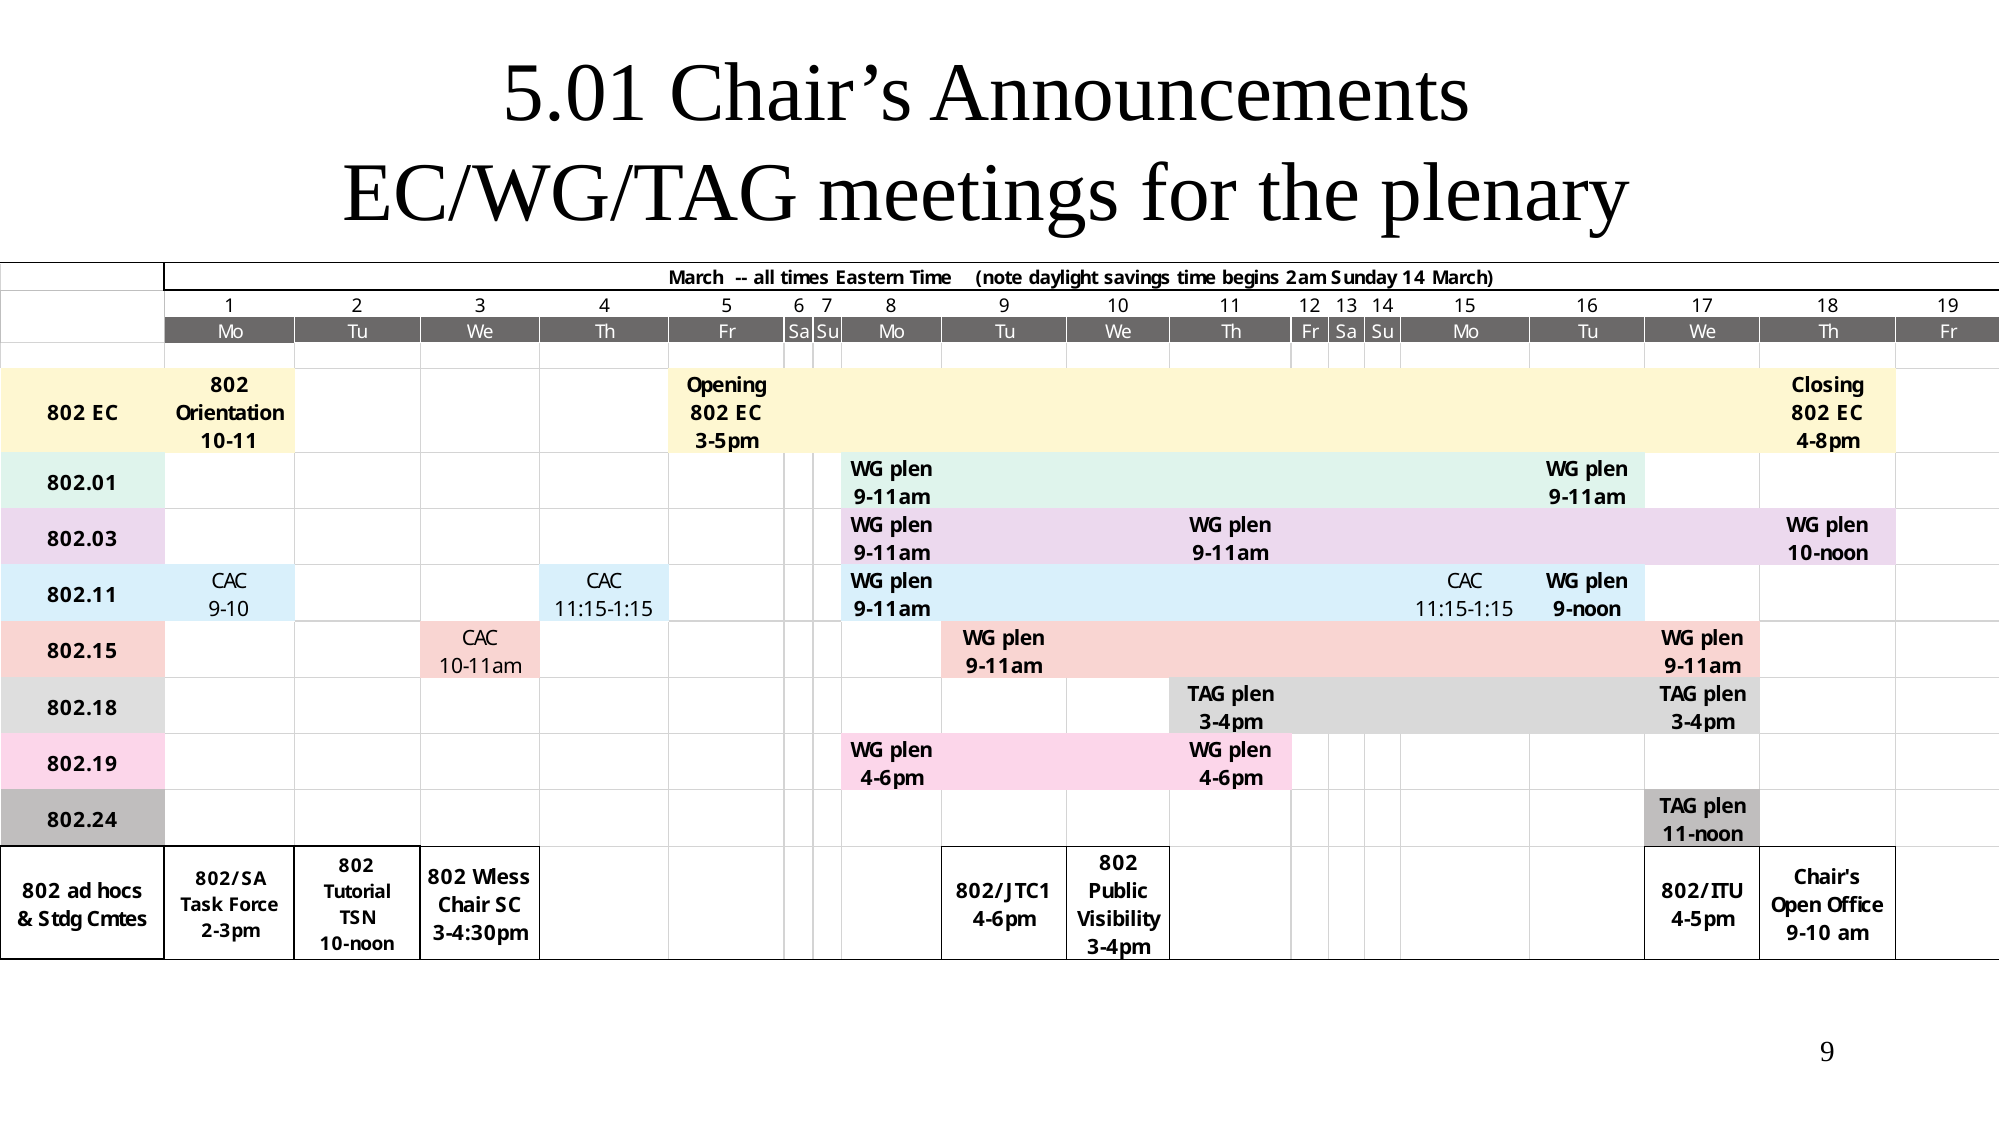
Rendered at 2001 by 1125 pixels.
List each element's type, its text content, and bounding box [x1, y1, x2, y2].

picture [0, 262, 2000, 961]
slide_number 9 [1433, 1024, 1851, 1101]
title 5.01 Chair’s Announcements EC/WG/TAG meetings for the plenary [287, 43, 1688, 232]
